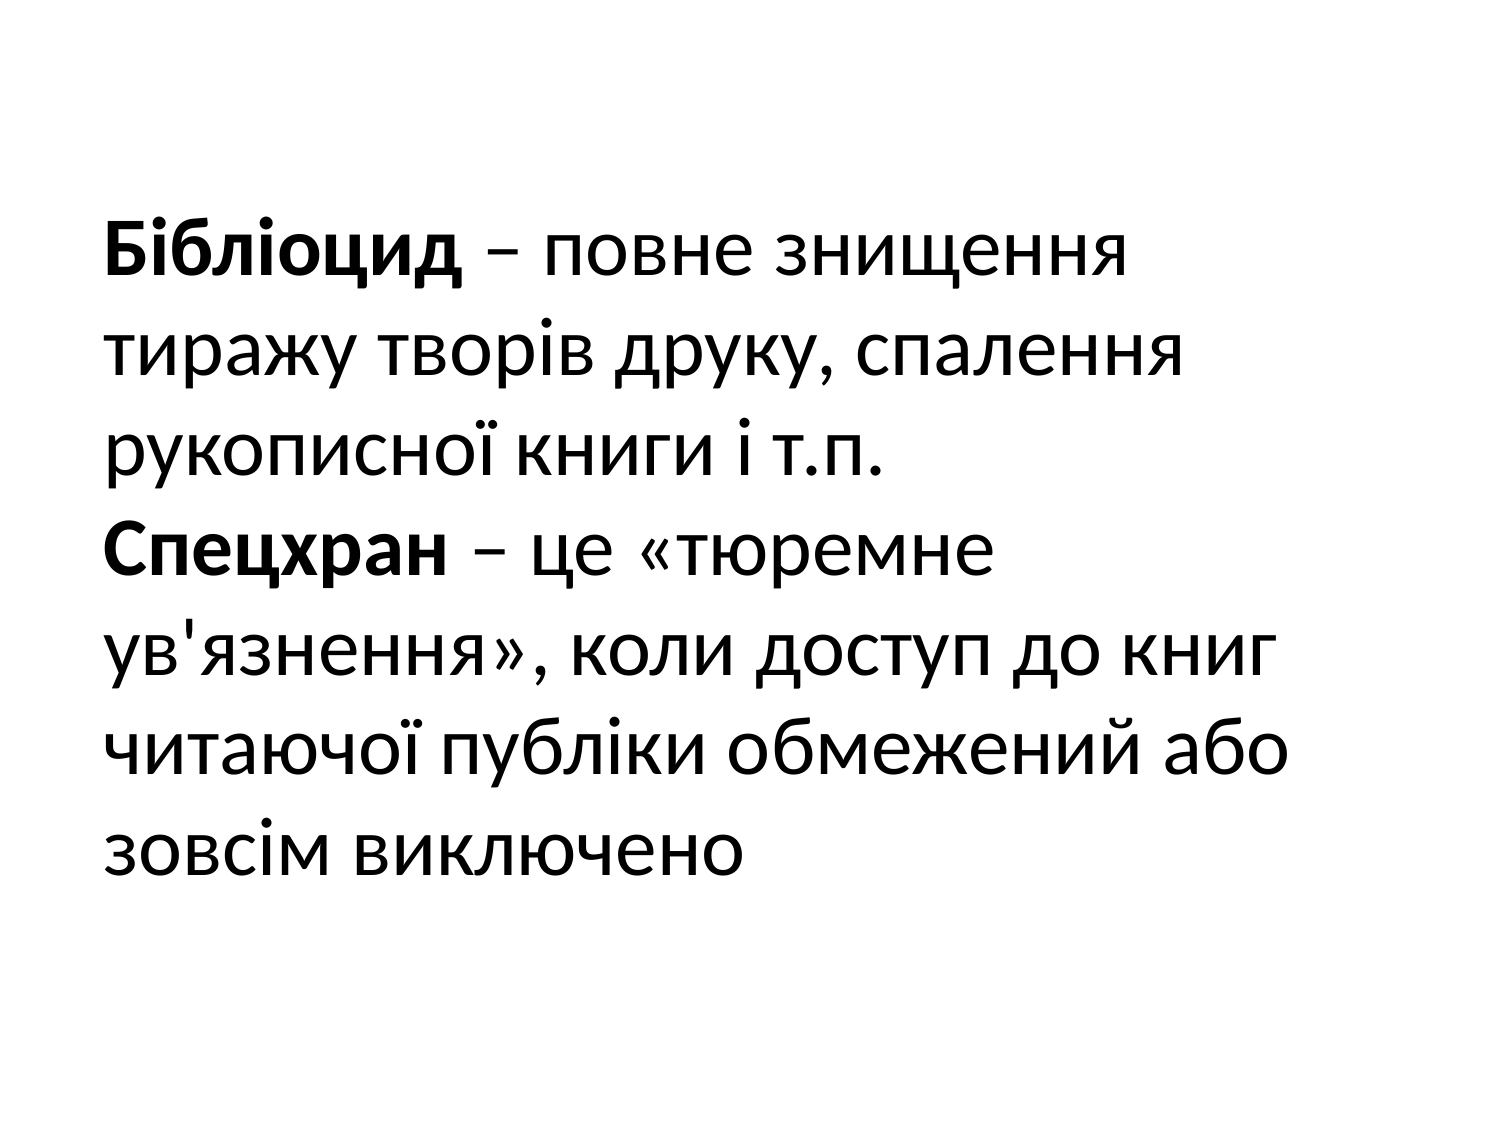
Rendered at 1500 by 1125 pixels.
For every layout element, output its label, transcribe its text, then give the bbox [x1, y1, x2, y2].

text_box Бібліоцид – повне знищення тиражу творів друку, спалення рукописної книги і т.п. Спецхран – це «тюремне ув'язнення», коли доступ до книг читаючої публіки обмежений або зовсім виключено [88, 184, 1412, 900]
